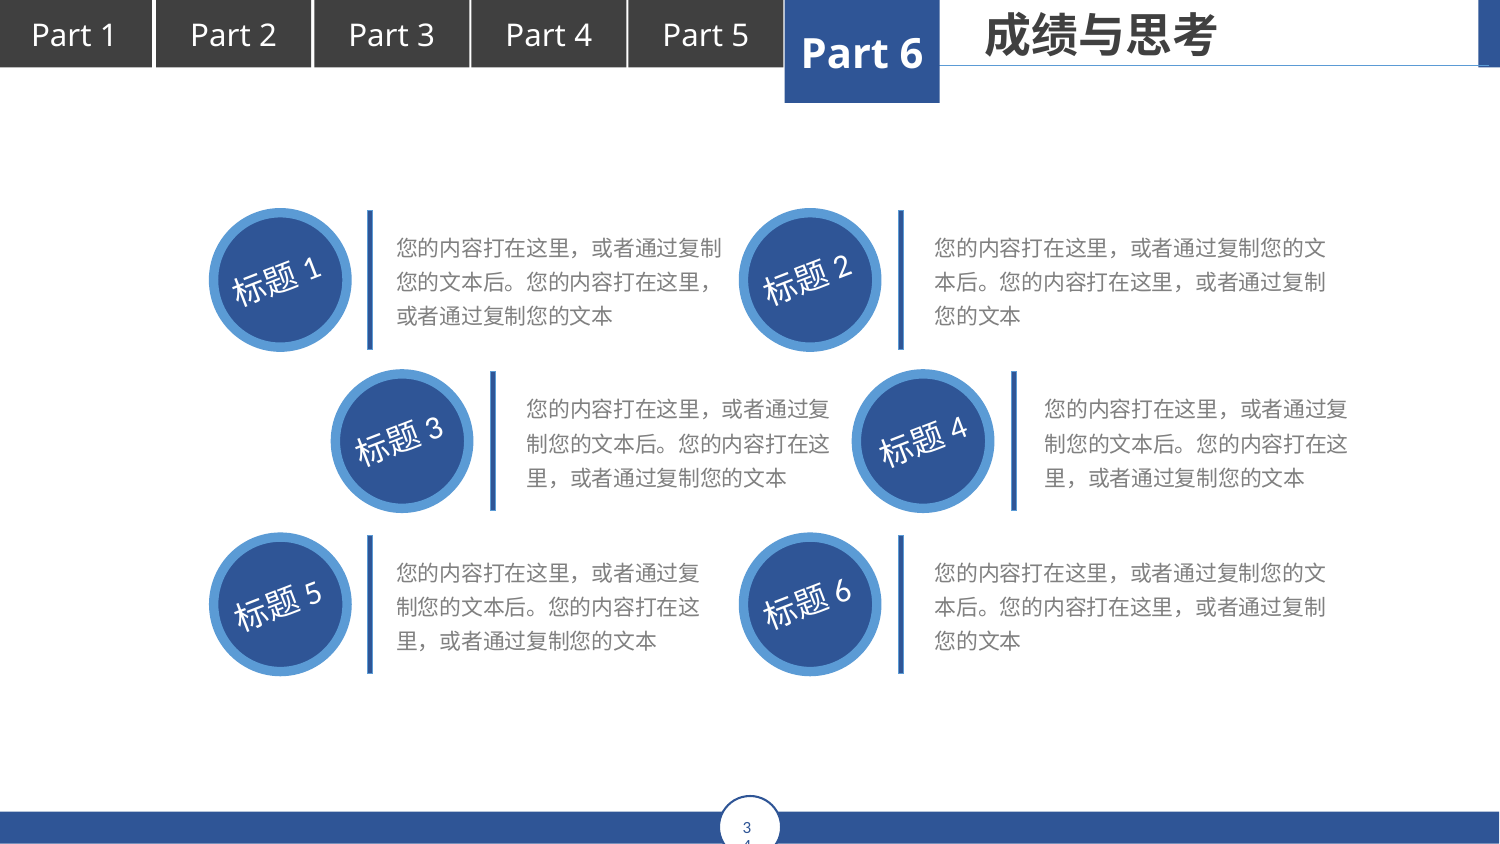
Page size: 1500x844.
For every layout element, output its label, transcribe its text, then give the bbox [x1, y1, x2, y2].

text_box 您的内容打在这里，或者通过复制您的文本后。您的内容打在这里，或者通过复制您的文本 [924, 546, 1338, 659]
text_box 您的内容打在这里，或者通过复制您的文本后。您的内容打在这里，或者通过复制您的文本 [516, 383, 848, 496]
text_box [854, 373, 992, 509]
text_box [898, 210, 904, 350]
text_box 您的内容打在这里，或者通过复制您的文本后。您的内容打在这里，或者通过复制您的文本 [924, 222, 1338, 335]
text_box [738, 537, 877, 672]
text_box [330, 373, 469, 509]
text_box [490, 371, 496, 511]
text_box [738, 212, 877, 348]
text_box 成绩与思考 [973, 0, 1231, 68]
text_box 您的内容打在这里，或者通过复制您的文本后。您的内容打在这里，或者通过复制您的文本 [386, 222, 738, 335]
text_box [207, 212, 347, 348]
text_box 您的内容打在这里，或者通过复制您的文本后。您的内容打在这里，或者通过复制您的文本 [1034, 383, 1362, 496]
text_box 您的内容打在这里，或者通过复制您的文本后。您的内容打在这里，或者通过复制您的文本 [386, 546, 724, 659]
text_box [1011, 371, 1017, 511]
text_box [898, 535, 904, 674]
text_box [367, 535, 373, 674]
text_box [367, 210, 373, 350]
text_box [209, 537, 348, 672]
